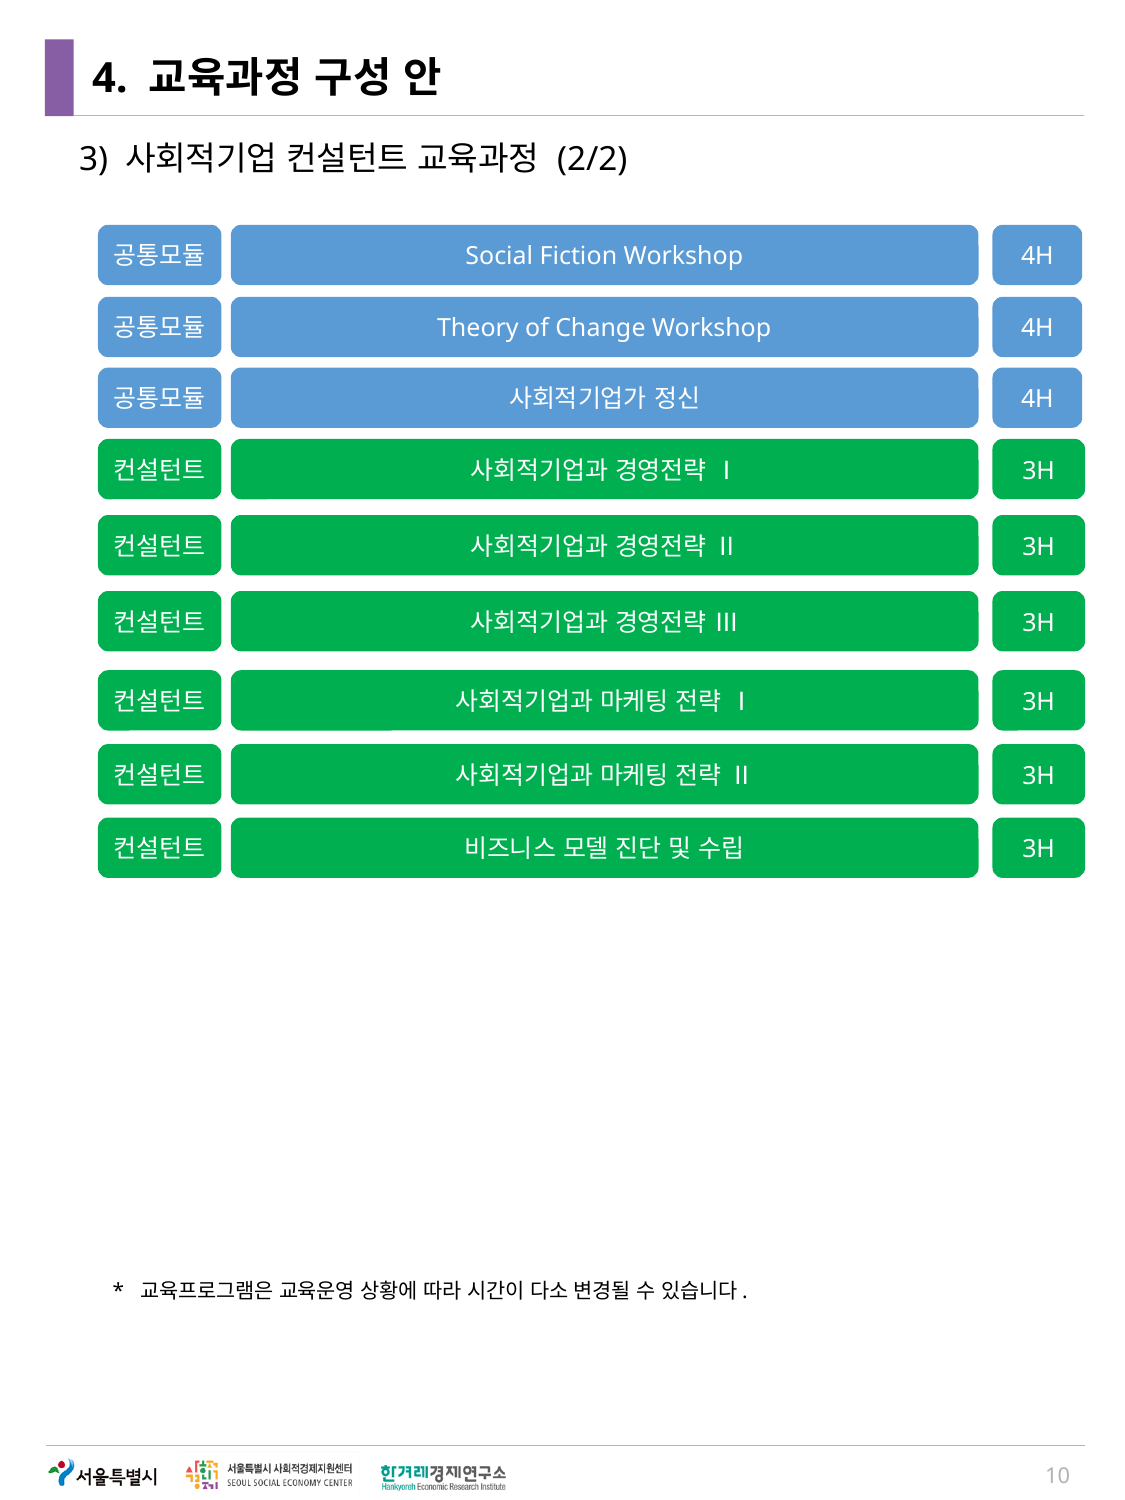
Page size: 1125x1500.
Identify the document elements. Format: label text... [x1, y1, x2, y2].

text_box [97, 367, 1083, 428]
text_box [97, 224, 1083, 286]
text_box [97, 670, 1086, 731]
title 4. 교육과정 구성 안 [77, 49, 1034, 110]
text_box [97, 438, 1086, 500]
text_box * 교육프로그램은 교육운영 상황에 따라 시간이 다소 변경될 수 있습니다. [97, 1273, 1055, 1311]
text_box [97, 296, 1083, 358]
picture [178, 1451, 360, 1499]
slide_number 10 [832, 1436, 1086, 1500]
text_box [97, 744, 1086, 805]
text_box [97, 514, 1086, 576]
picture [381, 1465, 506, 1491]
text_box 3) 사회적기업 컨설턴트 교육과정 (2/2) [64, 130, 643, 185]
picture [48, 1457, 157, 1486]
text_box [97, 817, 1086, 878]
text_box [97, 590, 1086, 652]
